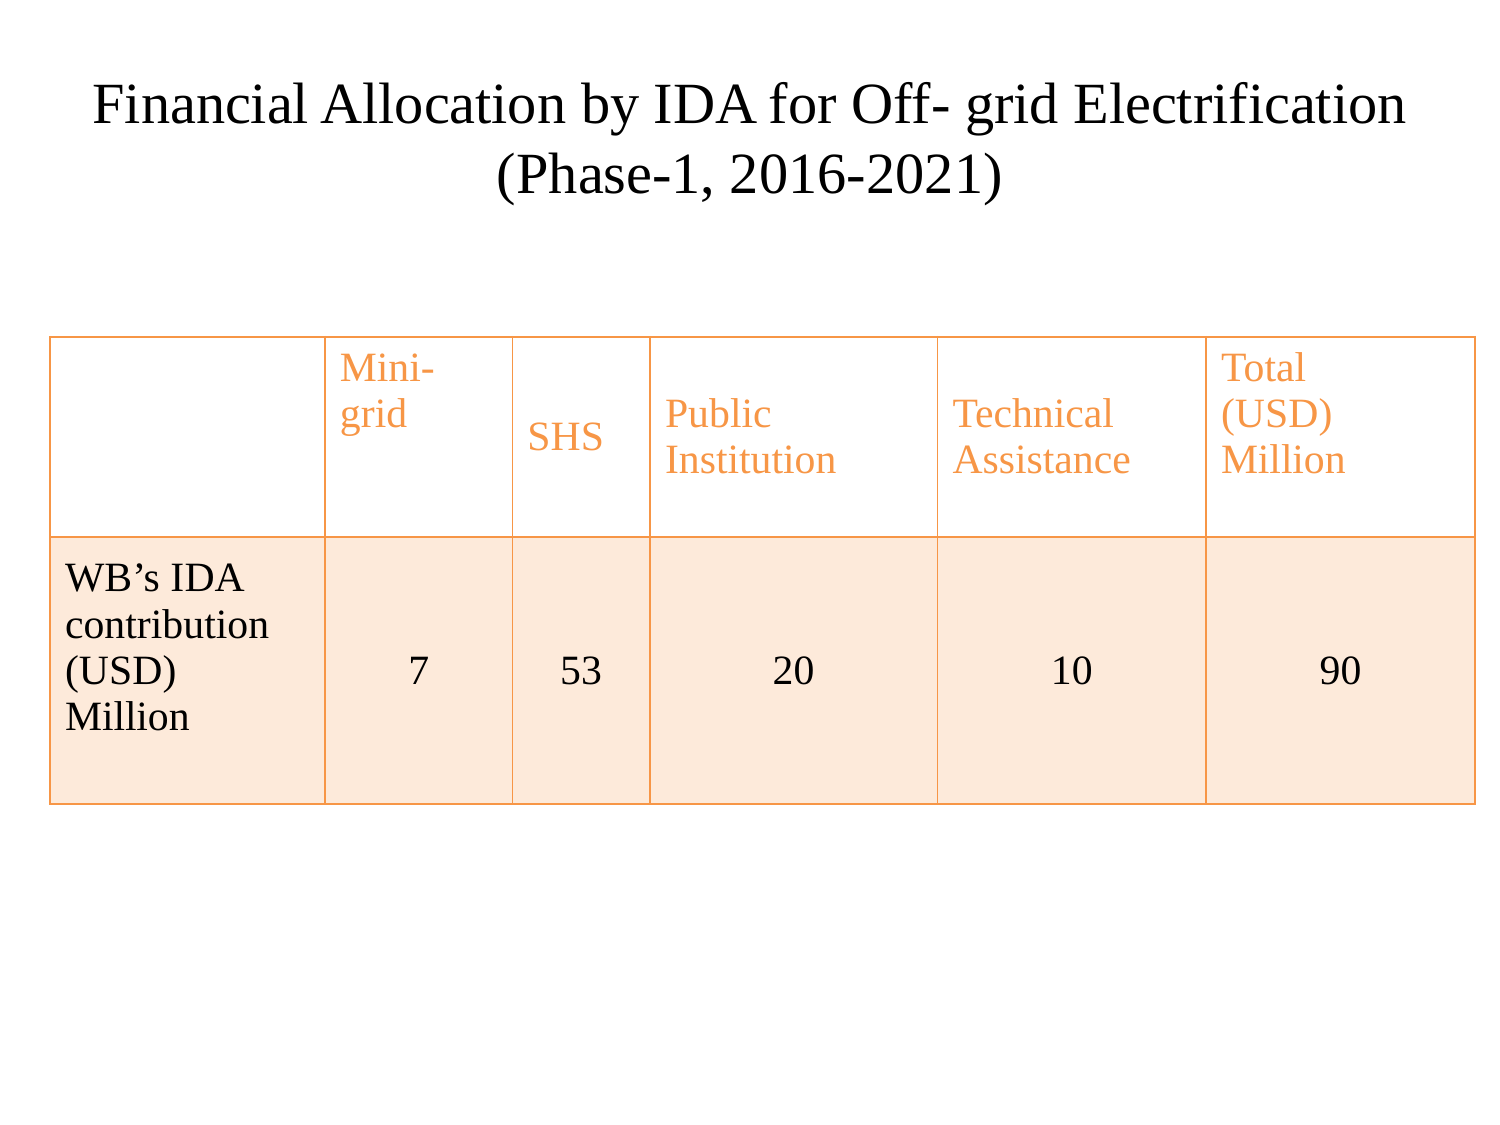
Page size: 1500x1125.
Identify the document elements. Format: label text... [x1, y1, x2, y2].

table_header SHS [513, 338, 649, 536]
table_cell WB’s IDA contribution (USD) Million [51, 538, 324, 803]
table_header [51, 338, 324, 536]
table_header Public Institution [651, 338, 937, 536]
table_cell 53 [513, 538, 649, 803]
title Financial Allocation by IDA for Off- grid Electrification (Phase-1, 2016-2021) [75, 37, 1425, 233]
table_header Total (USD) Million [1207, 338, 1474, 536]
table_cell 10 [938, 538, 1205, 803]
table_header Technical Assistance [938, 338, 1205, 536]
table_cell 7 [326, 538, 512, 803]
table_header Mini-grid [326, 338, 512, 536]
table_cell 20 [651, 538, 937, 803]
table_cell 90 [1207, 538, 1474, 803]
